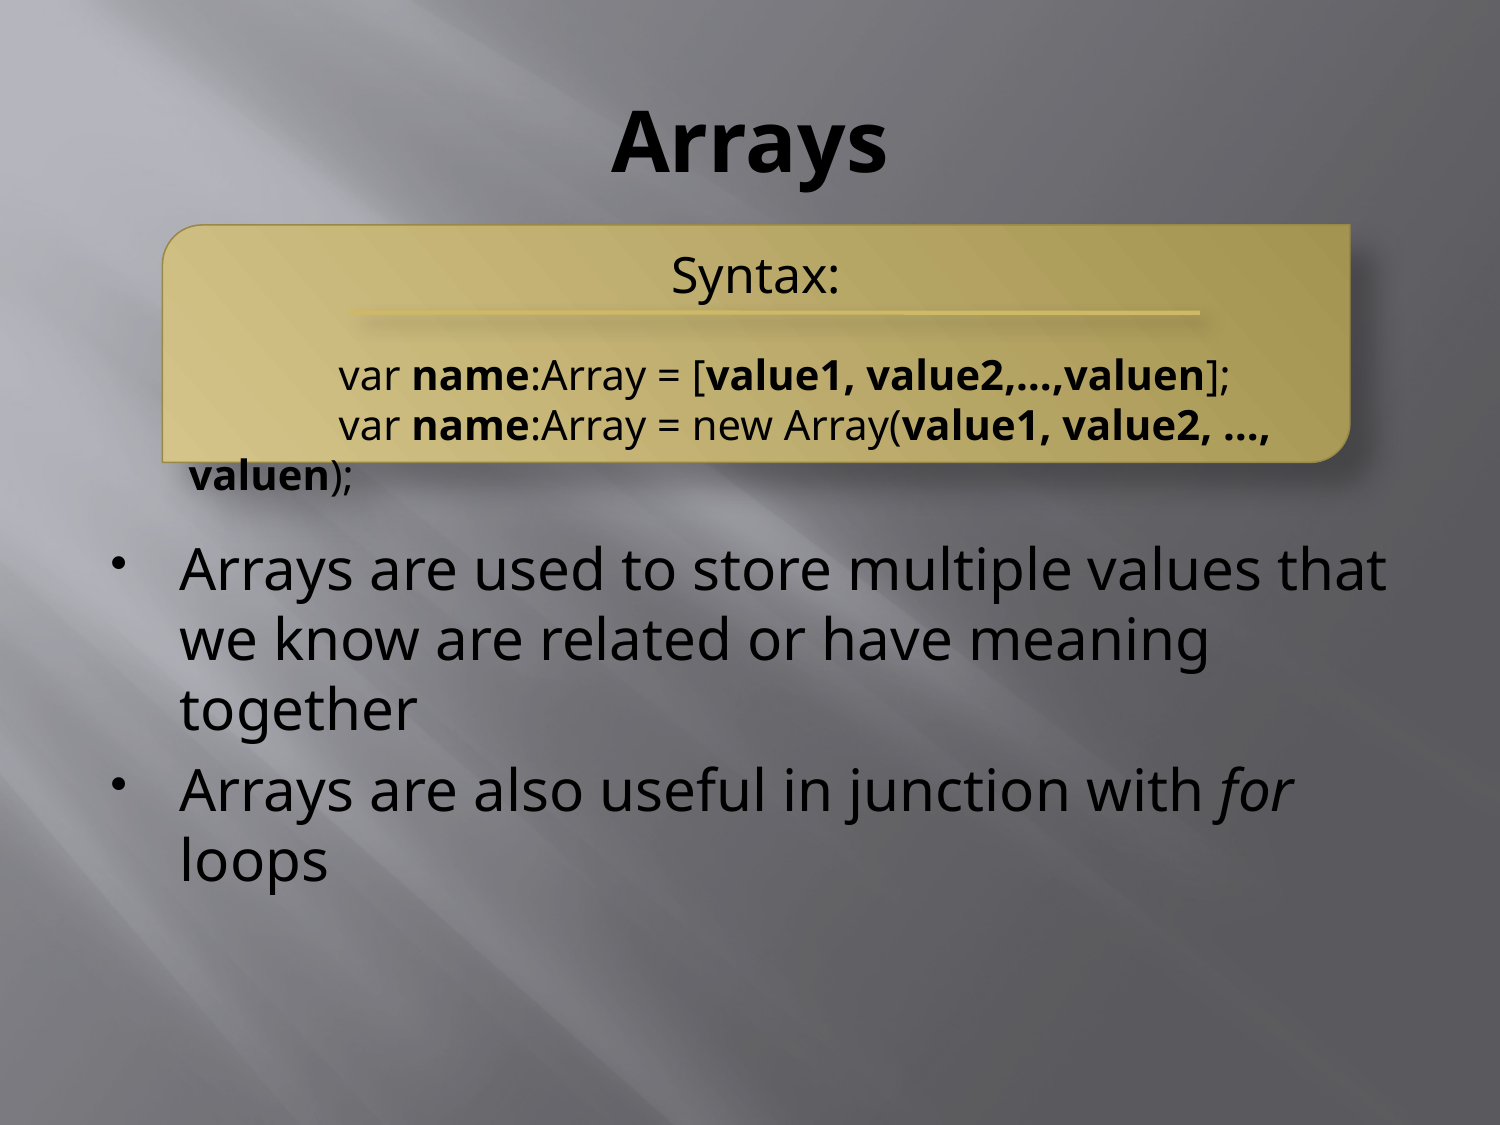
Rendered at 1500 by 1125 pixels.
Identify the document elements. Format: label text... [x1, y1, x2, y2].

list Arrays are used to store multiple values that we know are related or have meaning together Arrays are also useful in junction with for loops [75, 525, 1425, 1035]
title Arrays [75, 45, 1425, 233]
text_box Syntax: var name:Array = [value1, value2,…,valuen]; var name:Array = new Array(value1, value2, …, valuen); [161, 224, 1351, 464]
